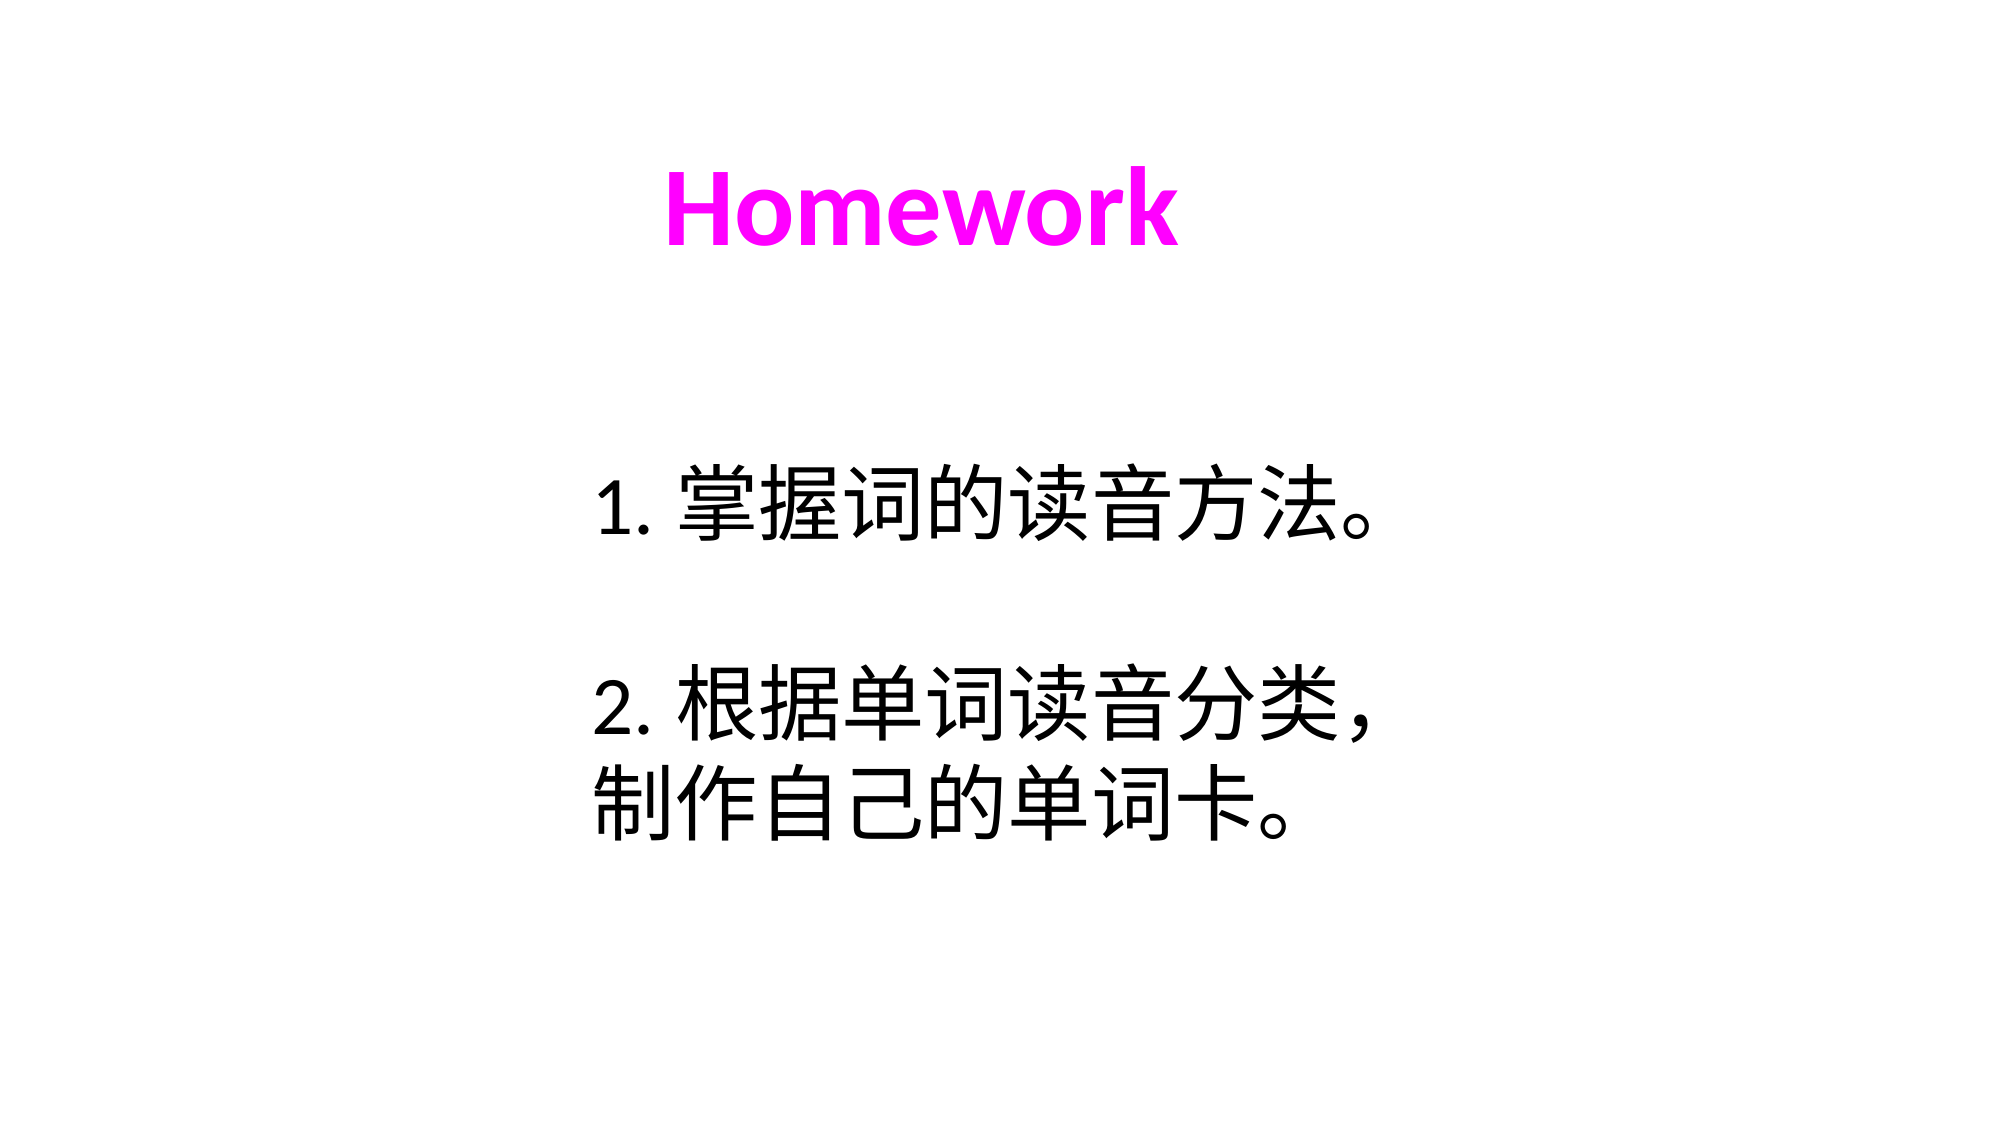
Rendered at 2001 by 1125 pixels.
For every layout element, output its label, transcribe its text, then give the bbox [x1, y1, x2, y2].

text_box Homework [648, 125, 1221, 276]
text_box 1.掌握词的读音方法。 2.根据单词读音分类， 制作自己的单词卡。 [577, 444, 1439, 859]
